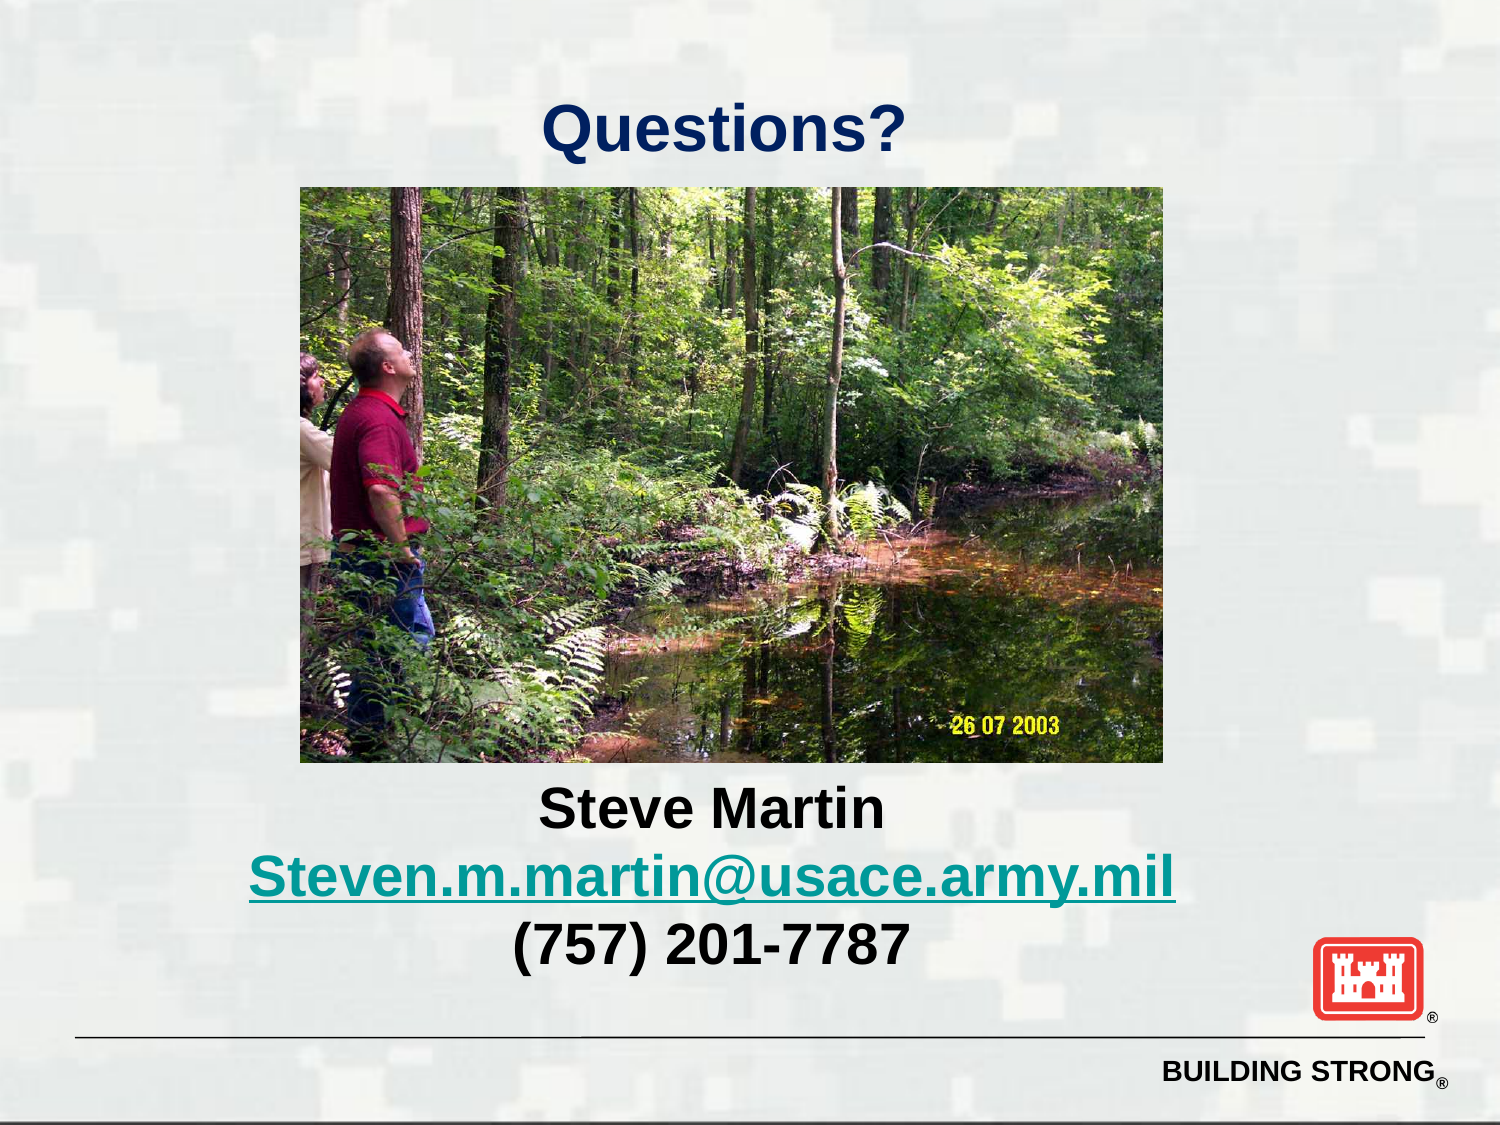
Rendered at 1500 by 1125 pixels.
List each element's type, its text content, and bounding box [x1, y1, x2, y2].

title Questions? [49, 49, 1401, 201]
list Steve Martin Steven.m.martin@usace.army.mil (757) 201-7787 [199, 737, 1226, 1013]
picture [0, 0, 1500, 1125]
